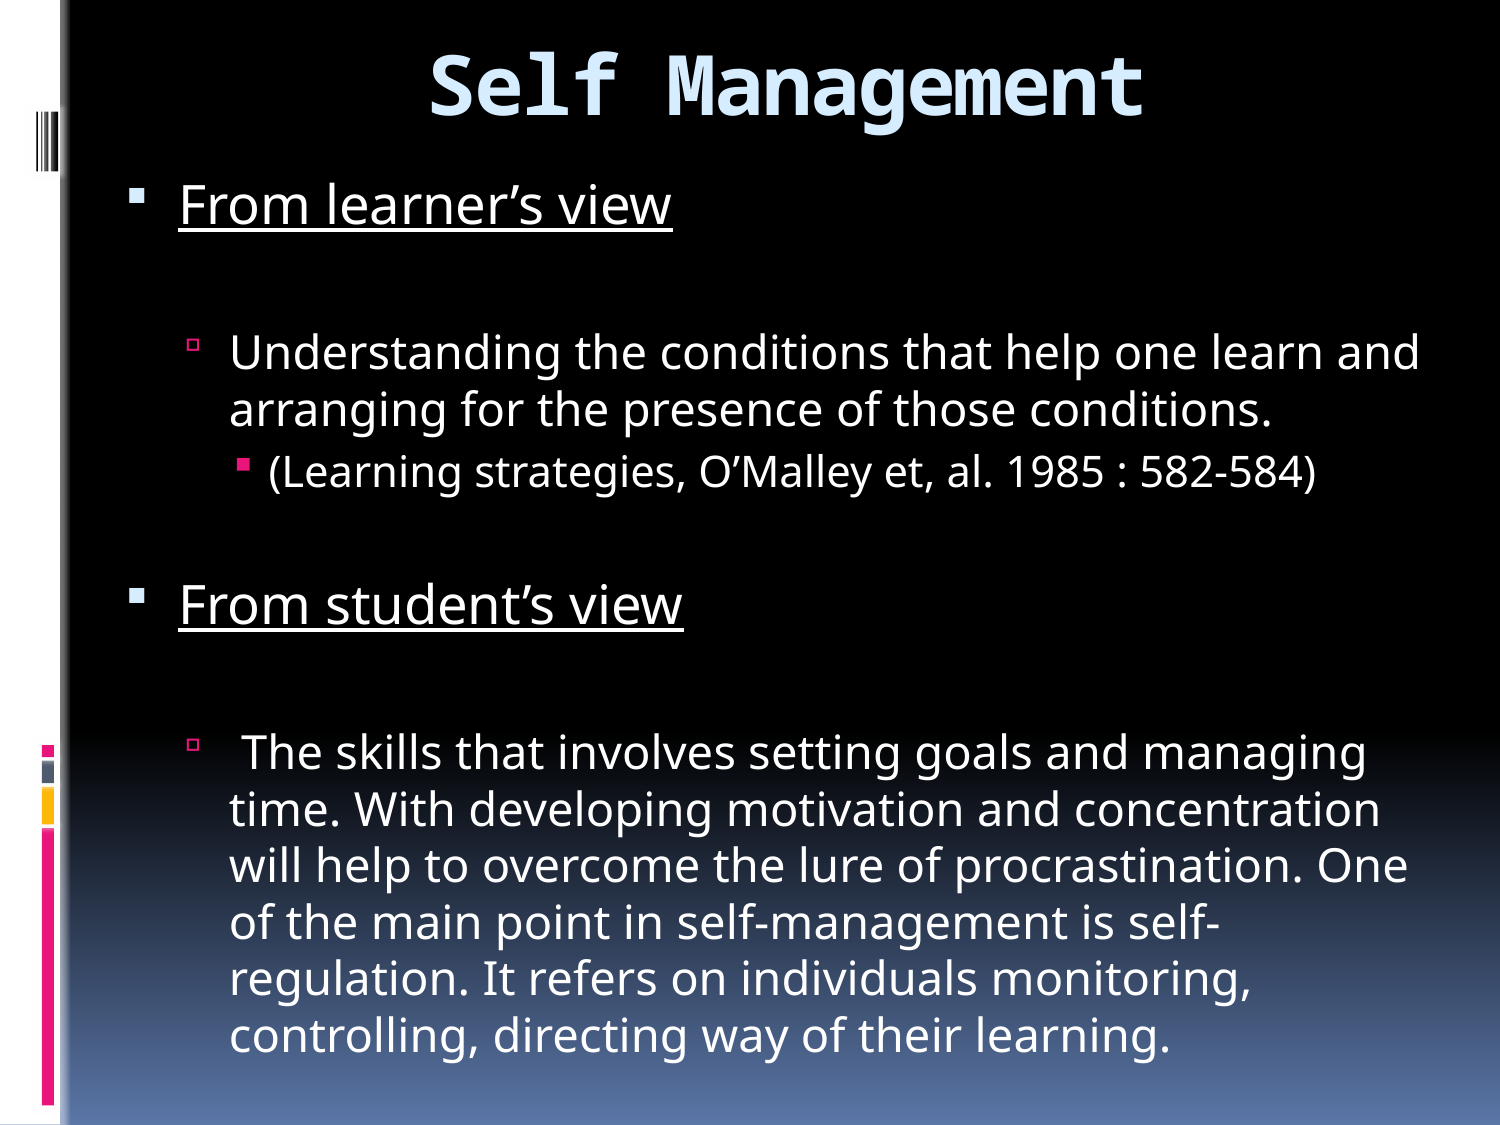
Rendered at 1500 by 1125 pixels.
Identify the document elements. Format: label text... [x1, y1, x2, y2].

list From learner’s view Understanding the conditions that help one learn and arranging for the presence of those conditions. (Learning strategies, O’Malley et, al. 1985 : 582-584) From student’s view The skills that involves setting goals and managing time. With developing motivation and concentration will help to overcome the lure of procrastination. One of the main point in self-management is self-regulation. It refers on individuals monitoring, controlling, directing way of their learning. [99, 162, 1450, 1088]
title Self Management [150, 24, 1425, 138]
